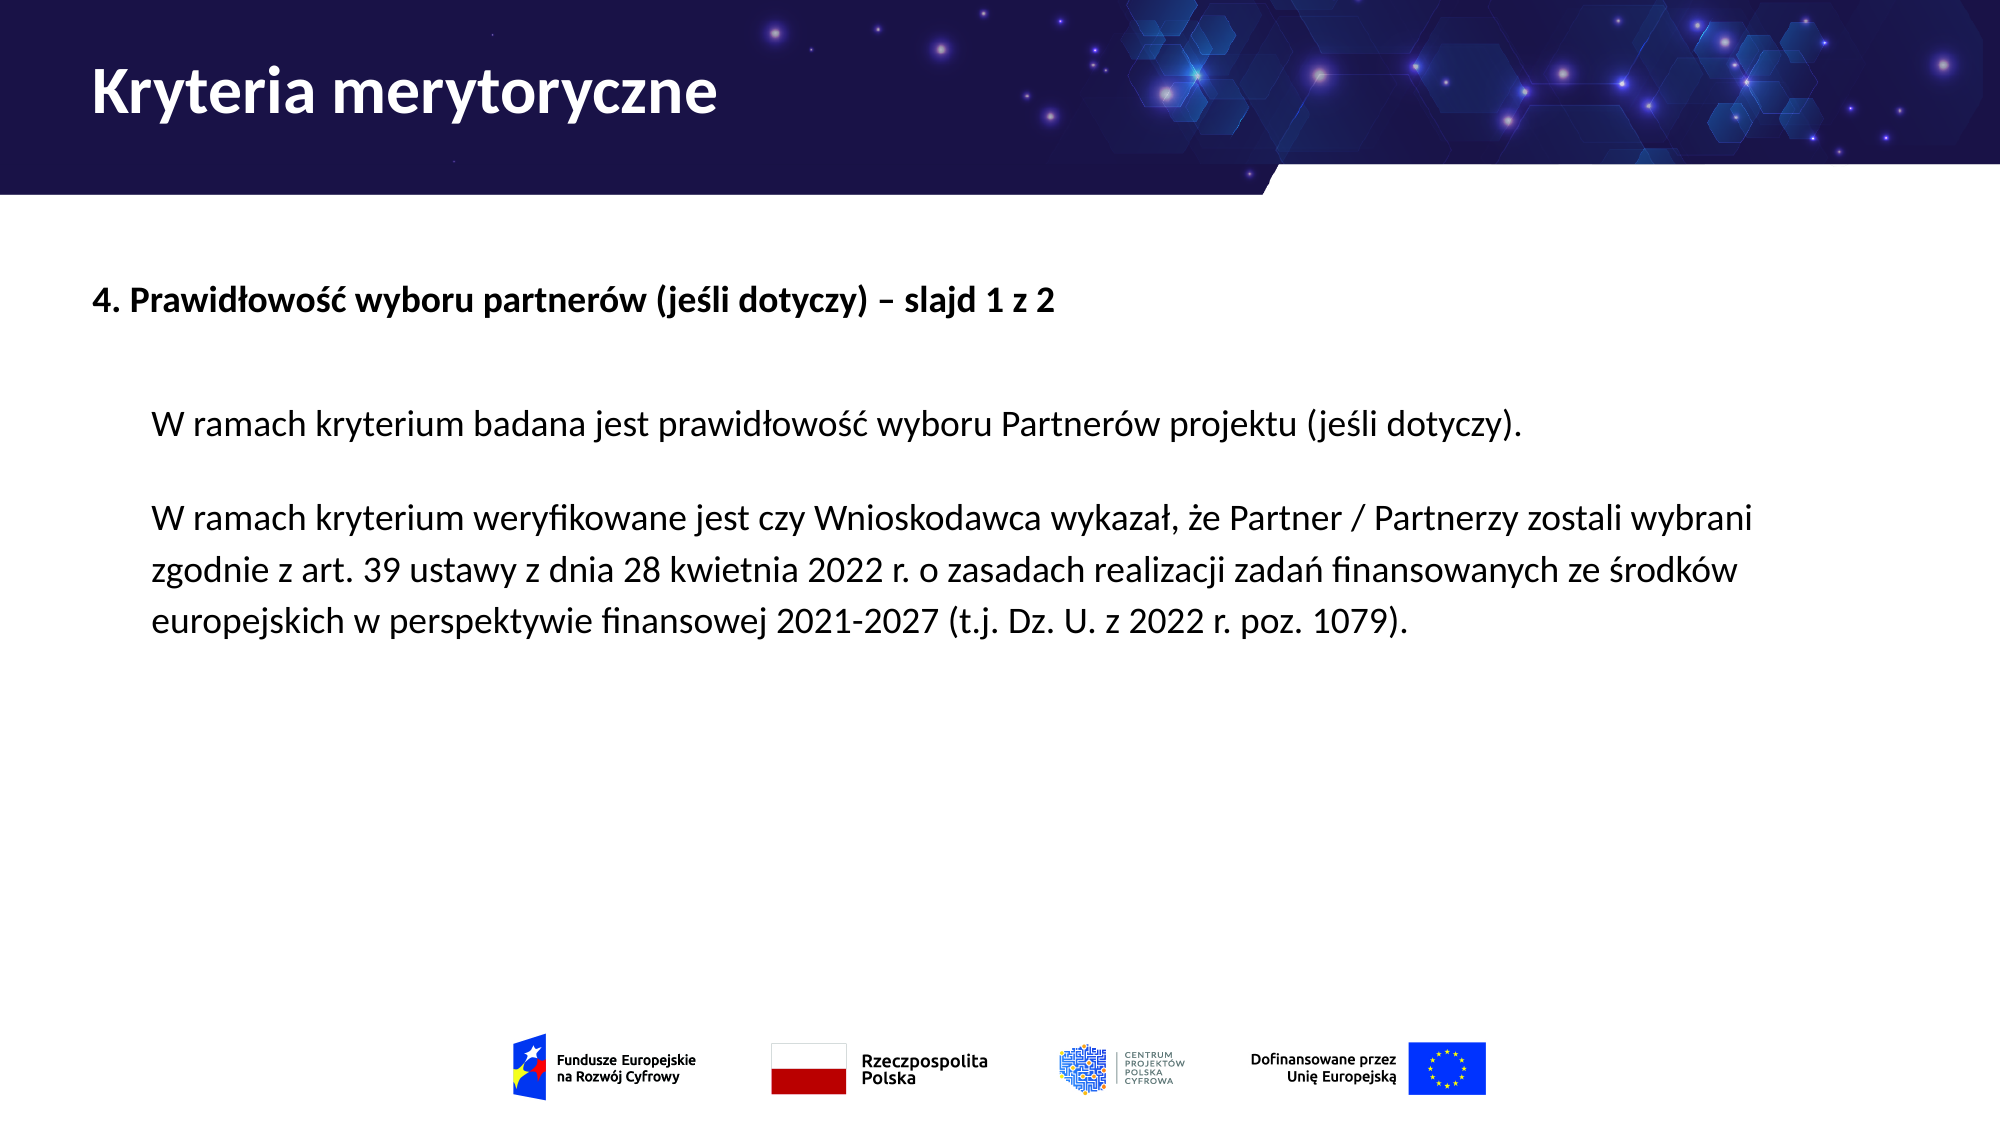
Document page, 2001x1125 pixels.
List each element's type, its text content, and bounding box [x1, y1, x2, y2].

list 4. Prawidłowość wyboru partnerów (jeśli dotyczy) – slajd 1 z 2 W ramach kryterium badana jest prawidłowość wyboru Partnerów projektu (jeśli dotyczy). W ramach kryterium weryfikowane jest czy Wnioskodawca wykazał, że Partner / Partnerzy zostali wybrani zgodnie z art. 39 ustawy z dnia 28 kwietnia 2022 r. o zasadach realizacji zadań finansowanych ze środków europejskich w perspektywie finansowej 2021-2027 (t.j. Dz. U. z 2022 r. poz. 1079). [77, 261, 1863, 1020]
picture [0, 0, 2000, 195]
title Kryteria merytoryczne [77, 46, 1863, 136]
picture [491, 1020, 1509, 1122]
